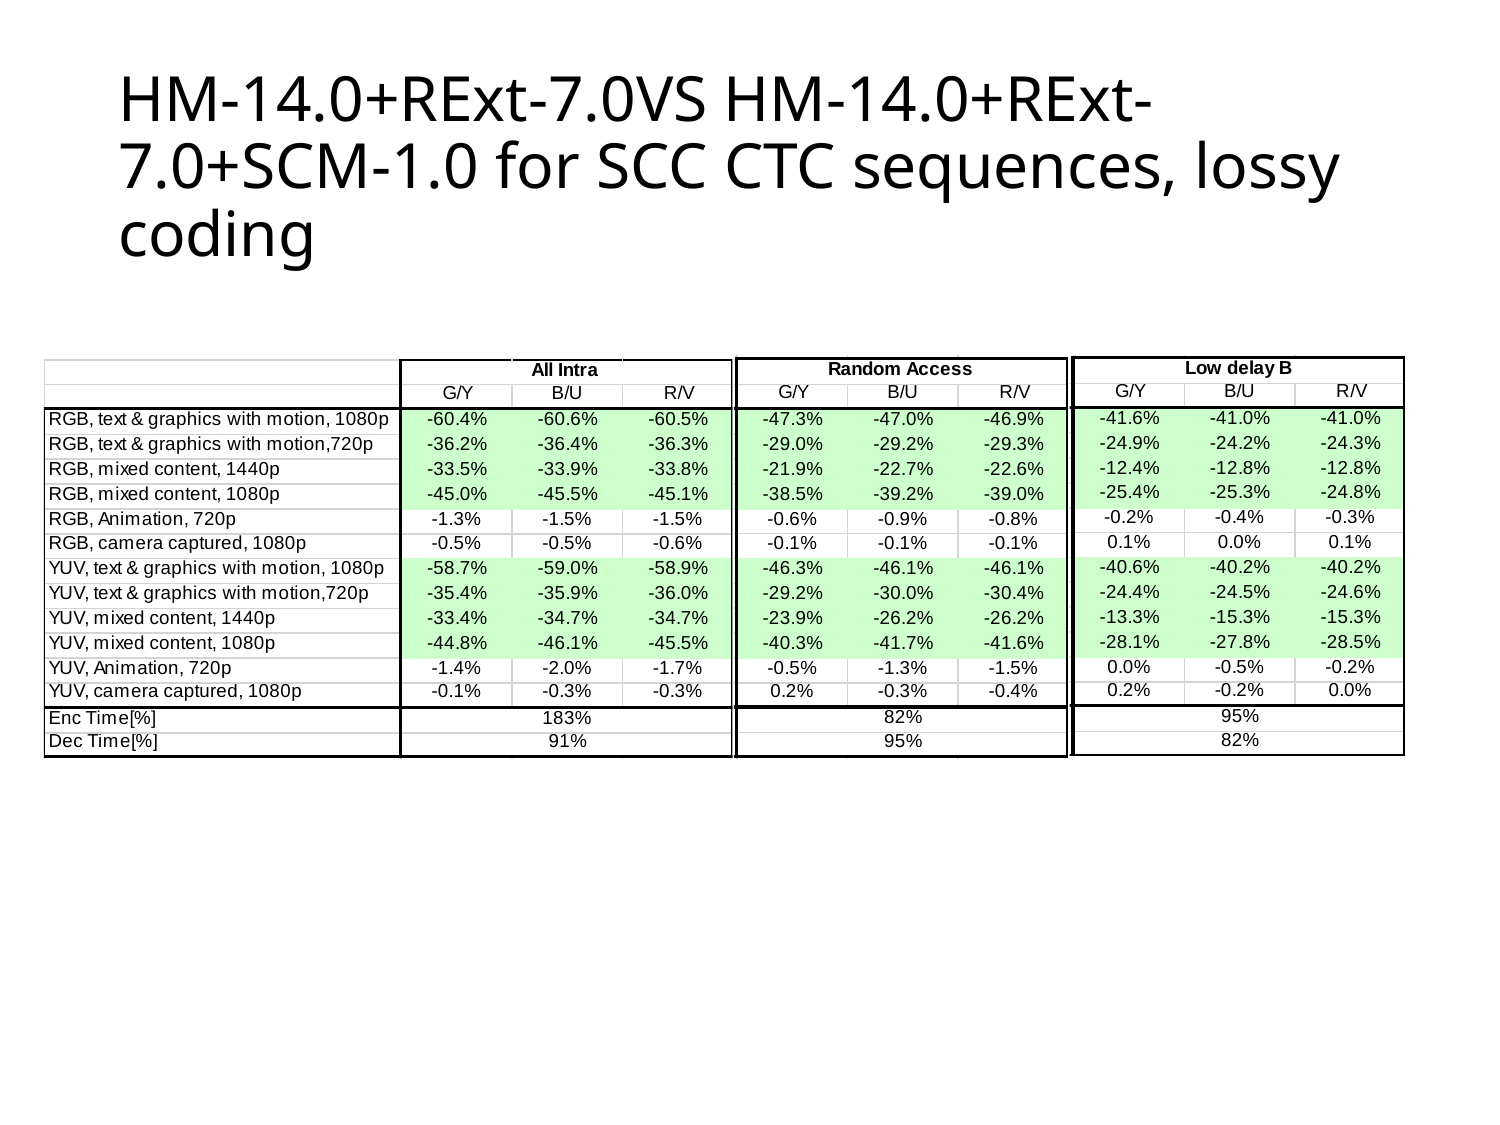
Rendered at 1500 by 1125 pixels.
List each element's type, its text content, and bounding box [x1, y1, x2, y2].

picture [43, 355, 1407, 759]
title HM-14.0+RExt-7.0VS HM-14.0+RExt-7.0+SCM-1.0 for SCC CTC sequences, lossy coding [103, 59, 1397, 278]
